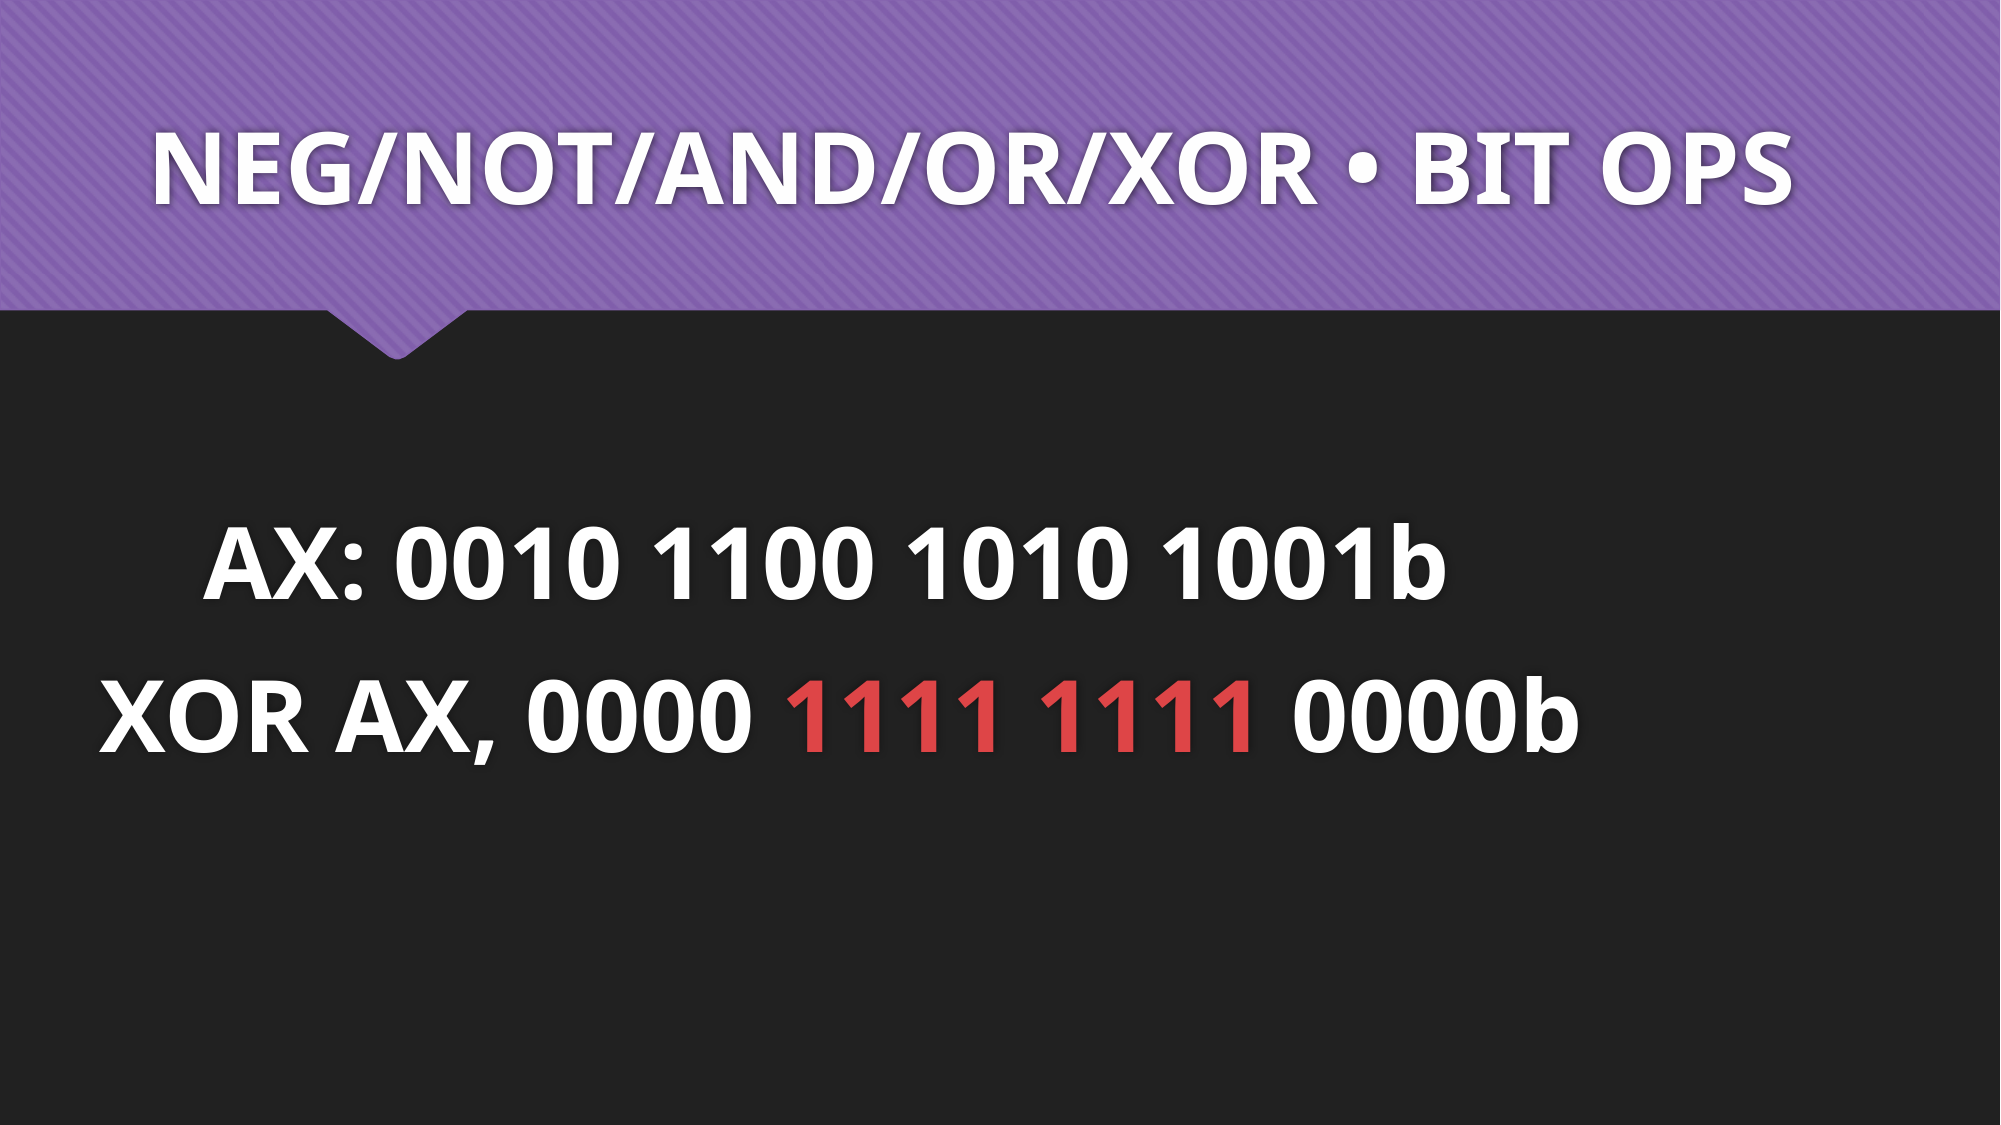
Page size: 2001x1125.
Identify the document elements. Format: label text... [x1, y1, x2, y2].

title NEG/NOT/AND/OR/XOR • BIT OPS [132, 73, 1868, 233]
list AX: 0010 1100 1010 1001b XOR AX, 0000 1111 1111 0000b [84, 364, 1919, 1060]
